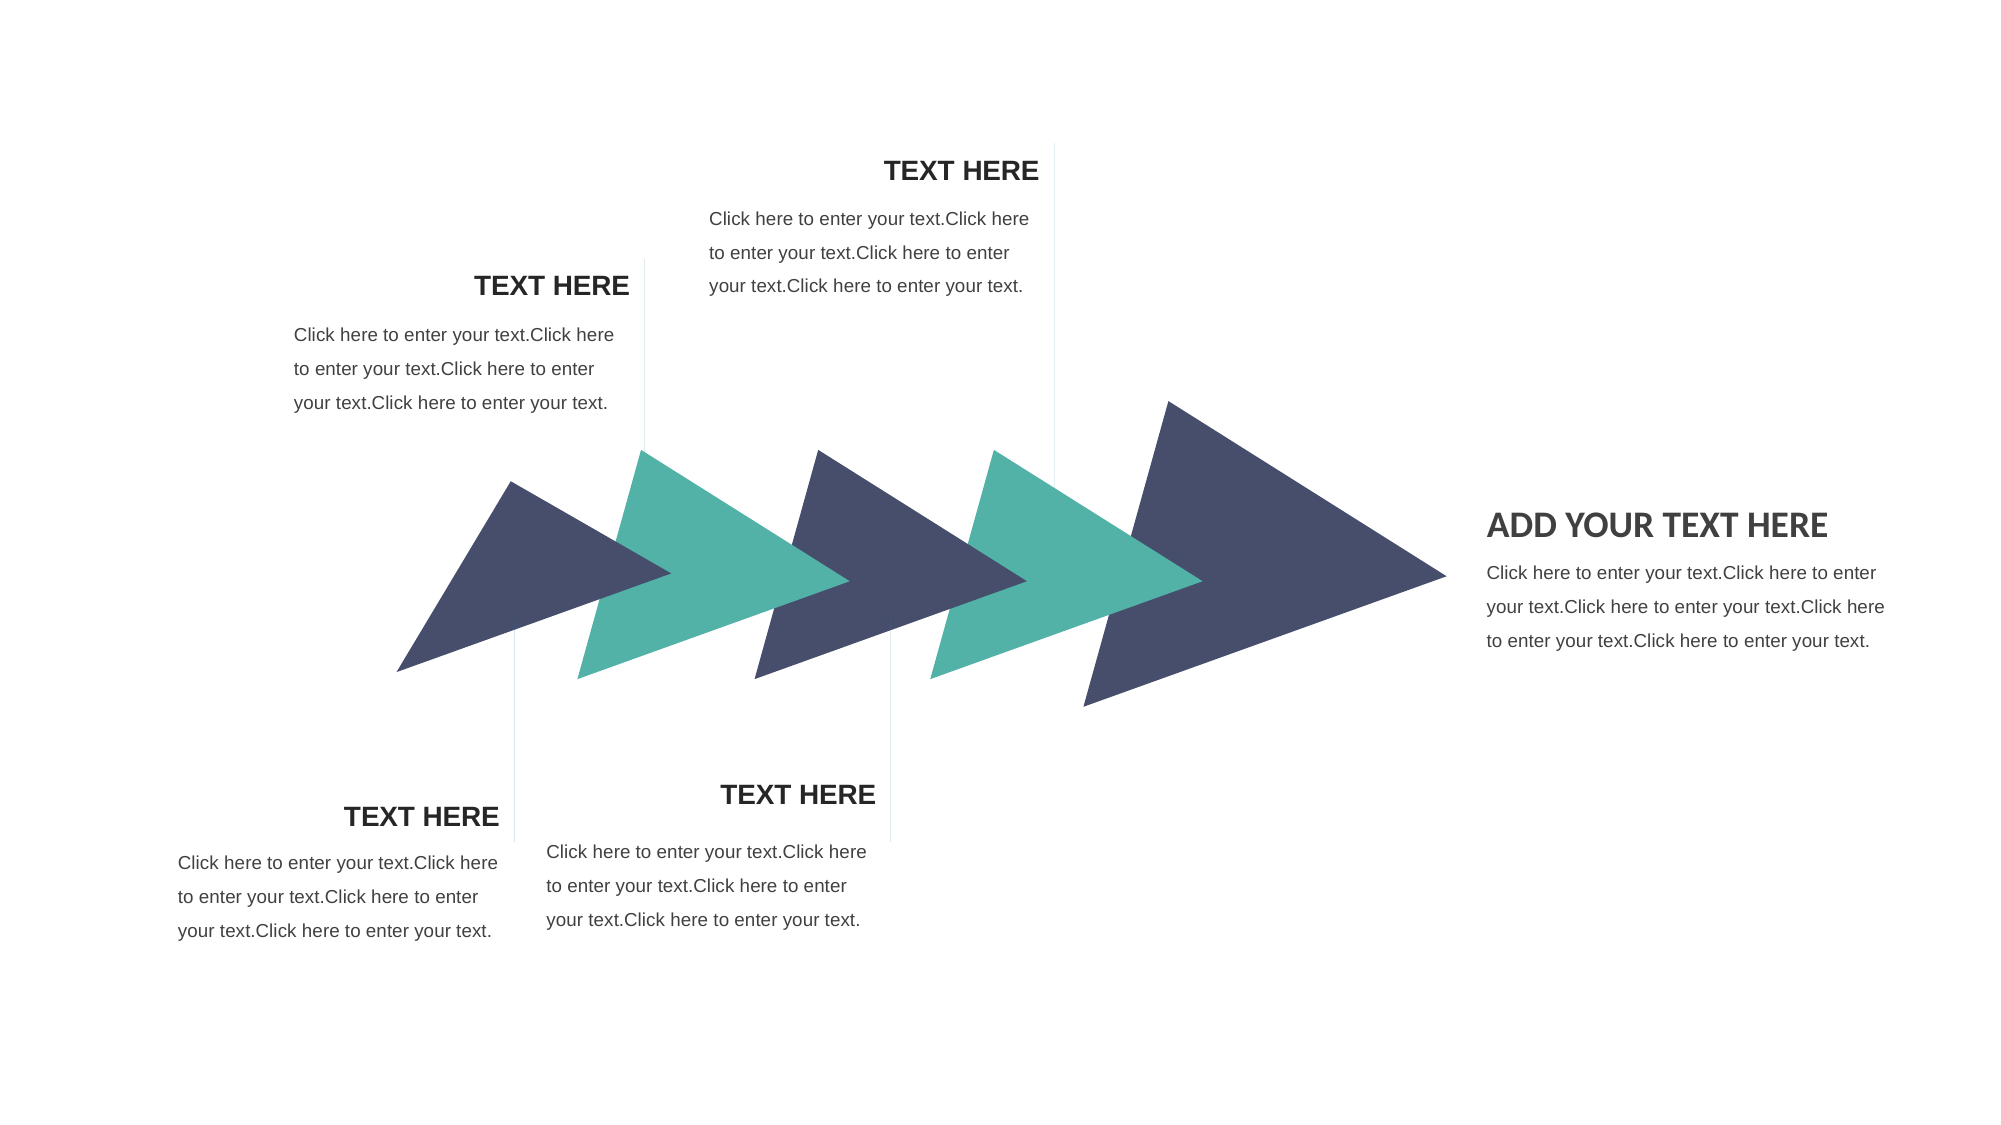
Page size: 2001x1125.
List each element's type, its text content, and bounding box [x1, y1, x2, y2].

text_box TEXT HERE [644, 769, 890, 818]
text_box [396, 481, 672, 673]
text_box [754, 449, 1027, 680]
text_box Click here to enter your text.Click here to enter your text.Click here to enter your text.Click here to enter your text.Click here to enter your text. [1471, 542, 1917, 659]
text_box TEXT HERE [268, 790, 514, 832]
text_box Click here to enter your text.Click here to enter your text.Click here to enter your text.Click here to enter your text. [694, 188, 1046, 304]
text_box Click here to enter your text.Click here to enter your text.Click here to enter your text.Click here to enter your text. [279, 304, 631, 421]
text_box [930, 449, 1203, 680]
text_box ADD YOUR TEXT HERE [1472, 492, 1844, 542]
text_box [577, 449, 850, 680]
text_box Click here to enter your text.Click here to enter your text.Click here to enter your text.Click here to enter your text. [163, 832, 515, 949]
text_box [1083, 401, 1447, 707]
text_box TEXT HERE [838, 145, 1054, 194]
text_box TEXT HERE [396, 260, 644, 309]
text_box Click here to enter your text.Click here to enter your text.Click here to enter your text.Click here to enter your text. [531, 821, 884, 938]
